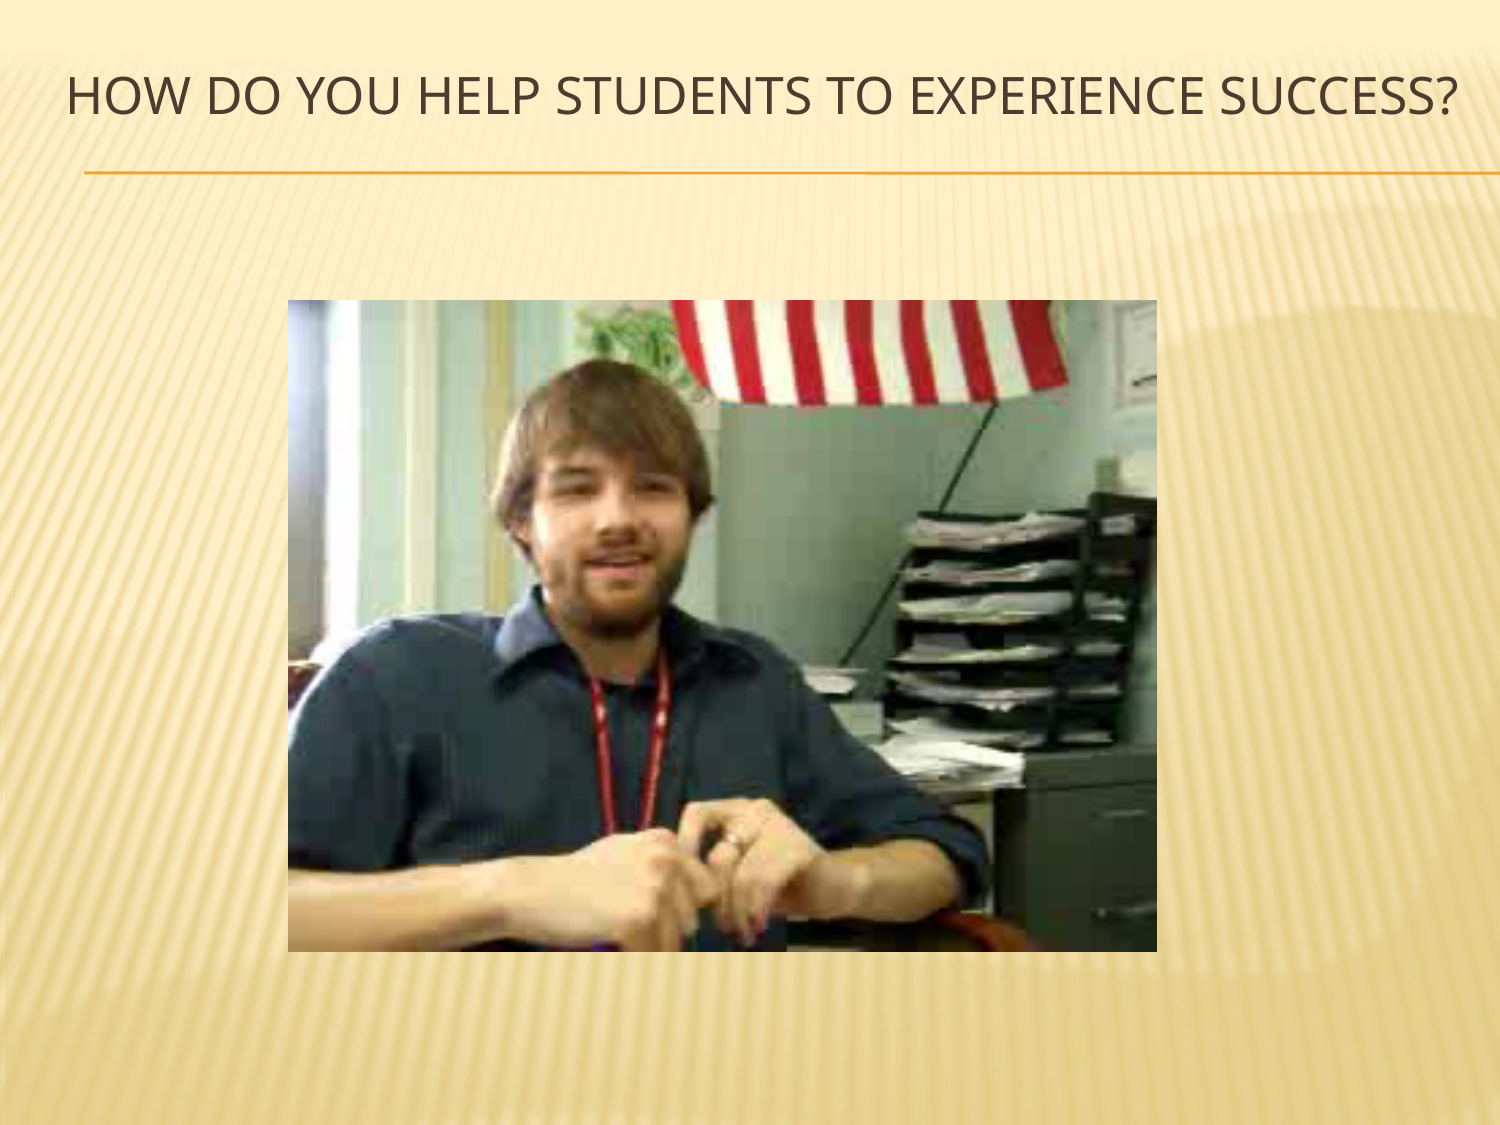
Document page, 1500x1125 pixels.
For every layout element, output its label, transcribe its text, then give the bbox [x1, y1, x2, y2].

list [287, 299, 1158, 953]
title How do you help students to experience success? [50, 24, 1475, 163]
